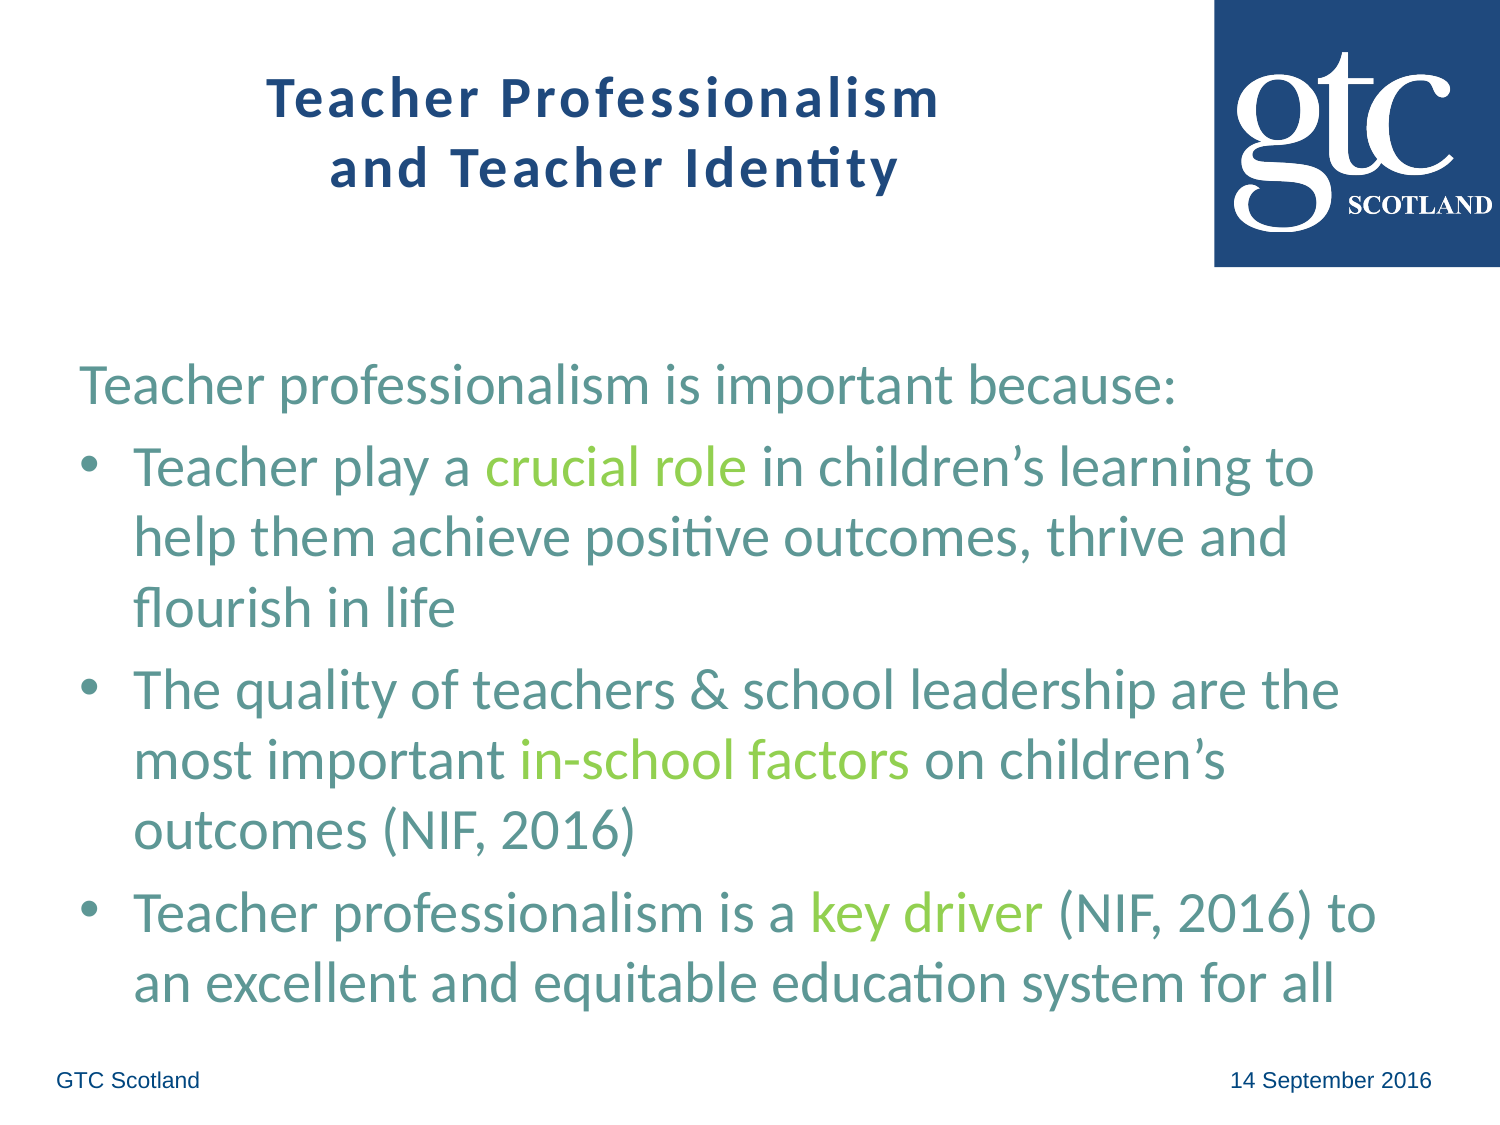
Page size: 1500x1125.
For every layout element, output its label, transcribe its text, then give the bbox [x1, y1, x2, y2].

title Teacher Professionalism and Teacher Identity [41, 51, 1188, 200]
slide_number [1074, 1058, 1447, 1102]
picture [1234, 51, 1492, 232]
footer GTC Scotland [41, 1058, 529, 1102]
text_box Teacher professionalism is important because: Teacher play a crucial role in children’s learning to help them achieve positive outcomes, thrive and flourish in life The quality of teachers & school leadership are the most important in-school factors on children’s outcomes (NIF, 2016) Teacher professionalism is a key driver (NIF, 2016) to an excellent and equitable education system for all [64, 338, 1415, 1029]
